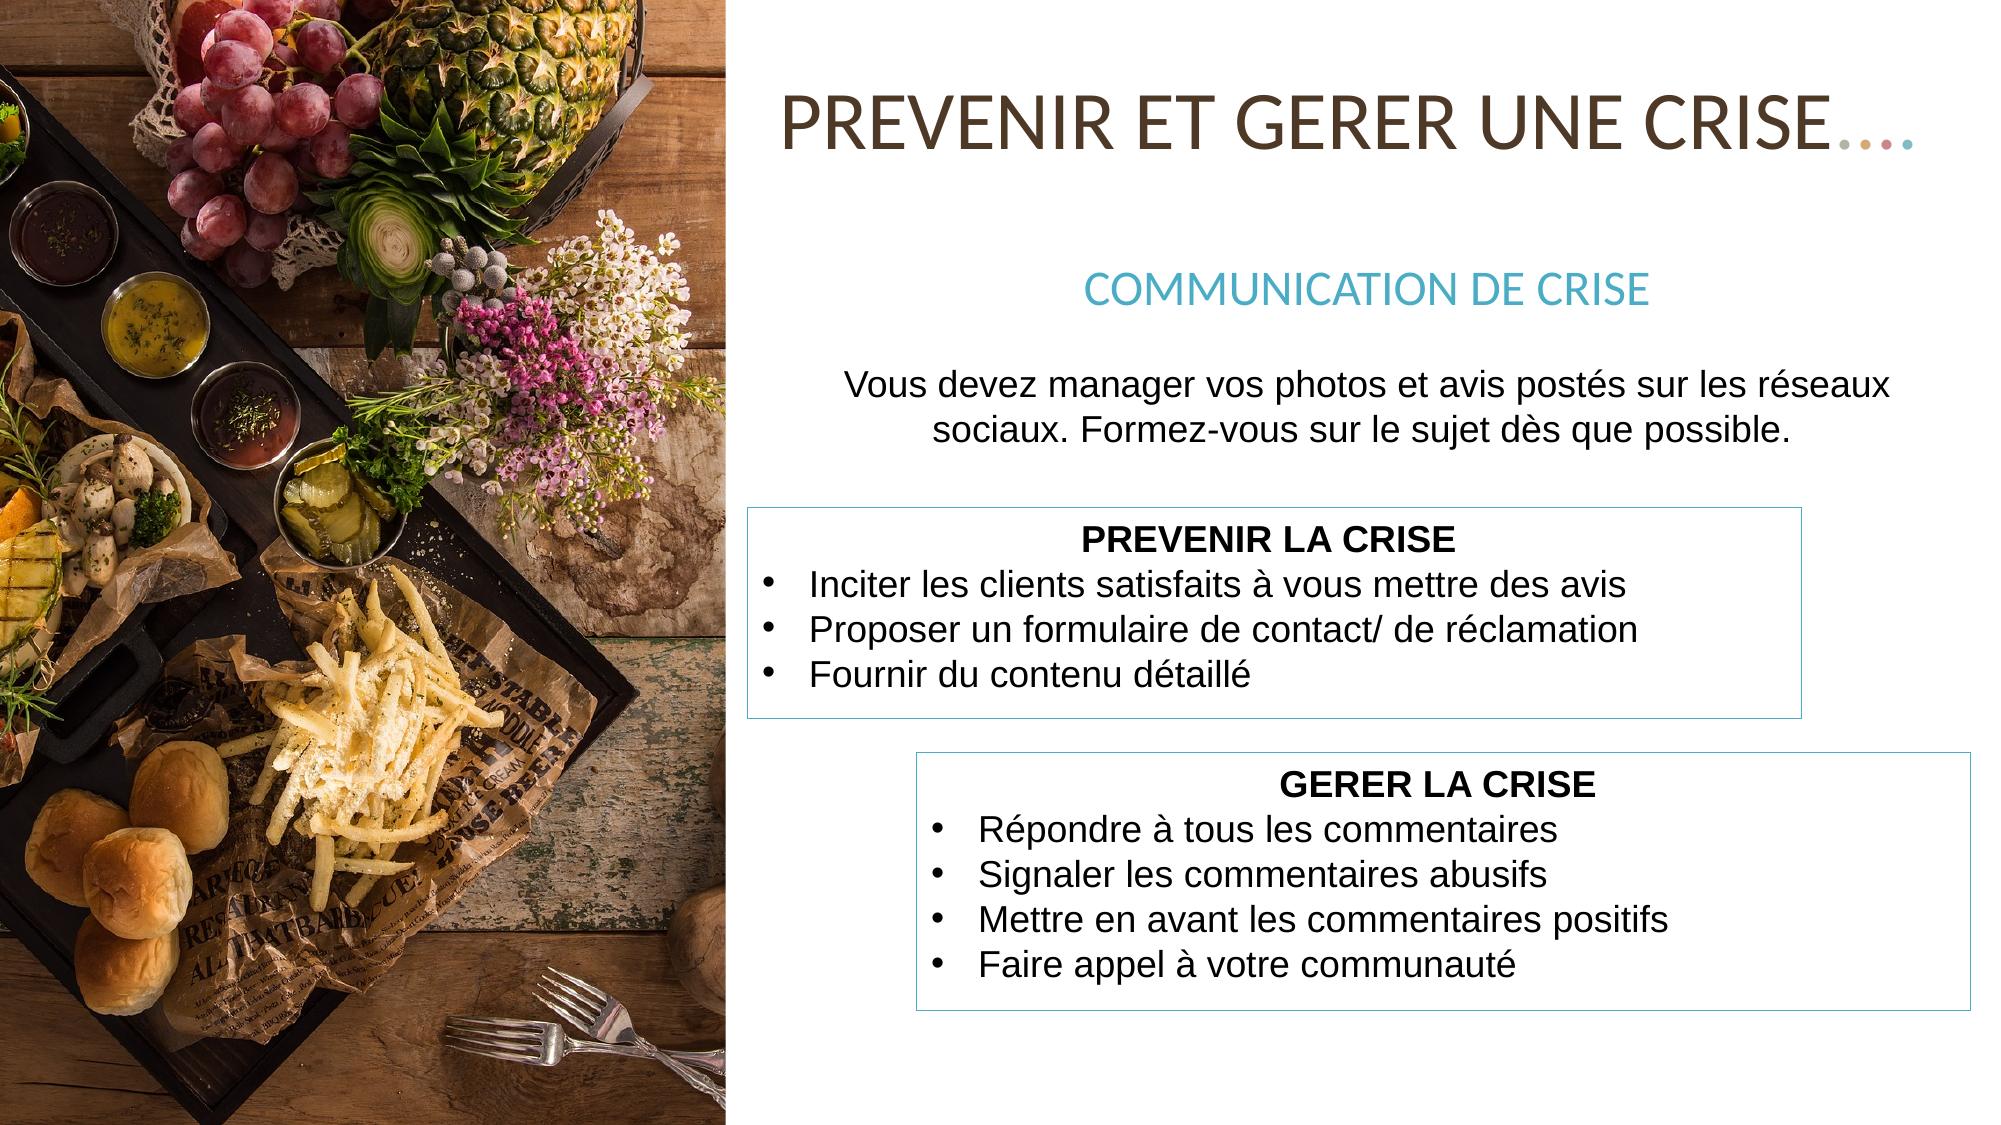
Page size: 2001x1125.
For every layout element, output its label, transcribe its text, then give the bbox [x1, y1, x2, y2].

text_box PREVENIR LA CRISE Inciter les clients satisfaits à vous mettre des avis Proposer un formulaire de contact/ de réclamation Fournir du contenu détaillé [747, 507, 1802, 719]
picture [0, 0, 726, 1125]
text_box GERER LA CRISE Répondre à tous les commentaires Signaler les commentaires abusifs Mettre en avant les commentaires positifs Faire appel à votre communauté [916, 752, 1971, 1011]
text_box COMMUNICATION DE CRISE Vous devez manager vos photos et avis postés sur les réseaux sociaux. Formez-vous sur le sujet dès que possible. [809, 247, 1926, 486]
text_box PREVENIR ET GERER UNE CRISE.... [764, 58, 1971, 197]
